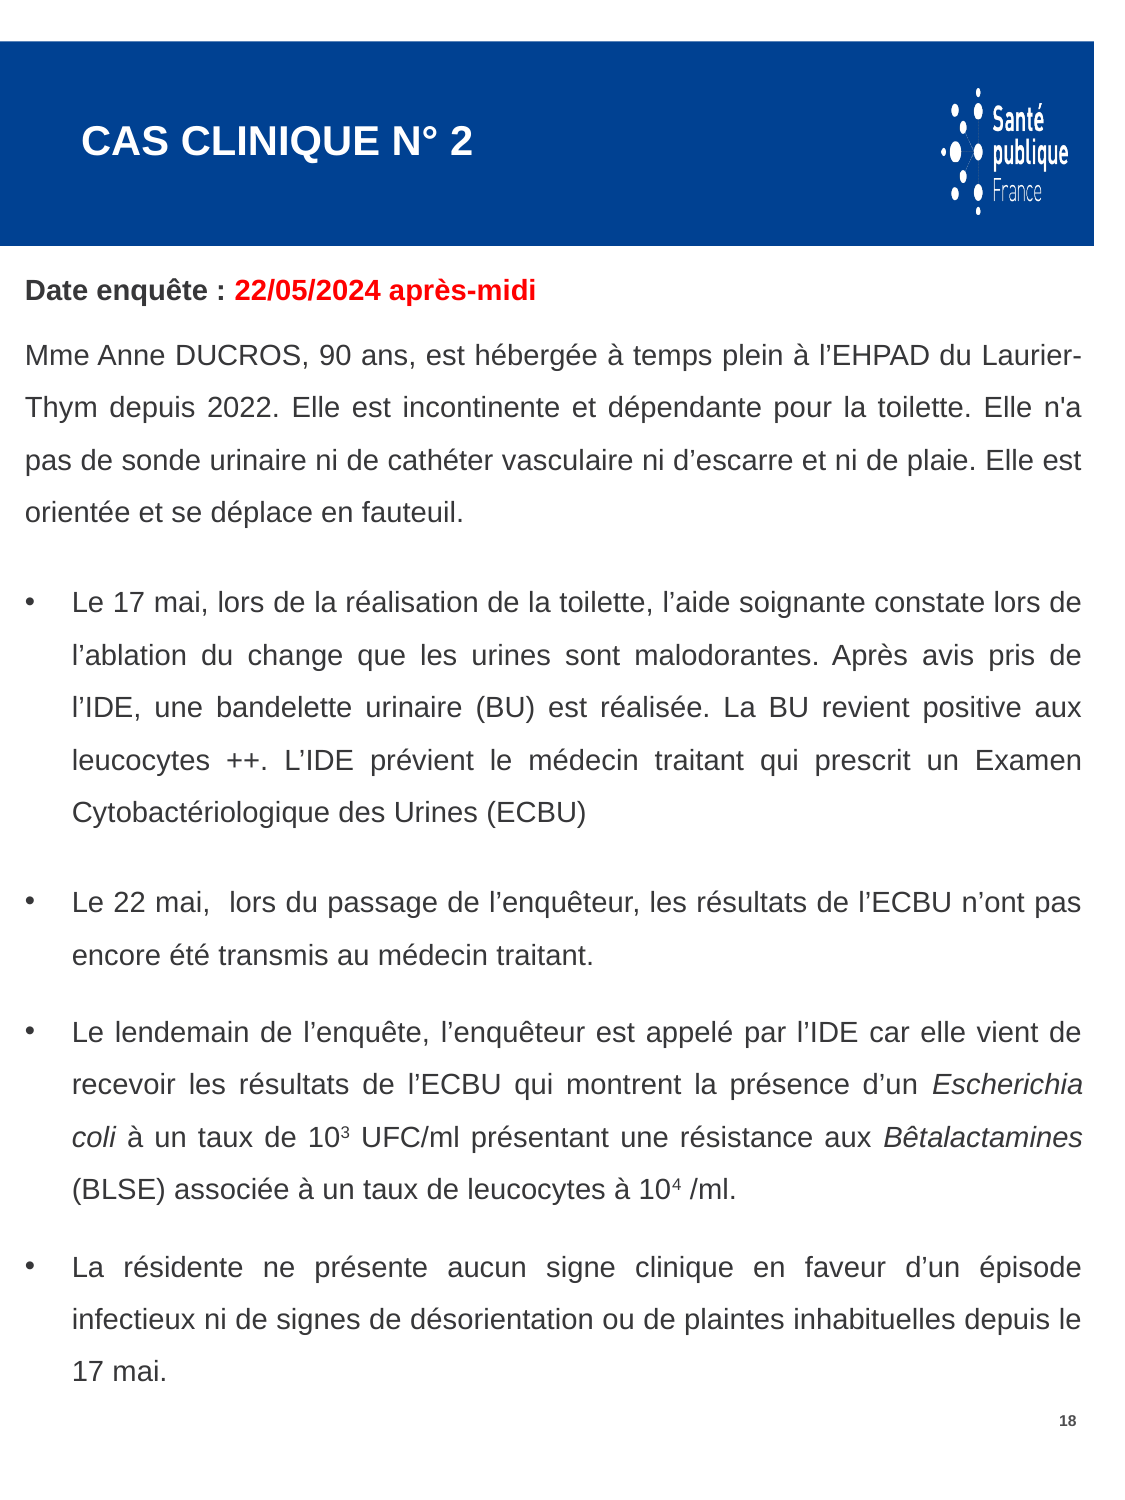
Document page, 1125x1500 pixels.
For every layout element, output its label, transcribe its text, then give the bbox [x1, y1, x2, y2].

title Cas clinique n° 2 [75, 41, 908, 246]
list Date enquête : 22/05/2024 après-midi Mme Anne DUCROS, 90 ans, est hébergée à temps plein à l’EHPAD du Laurier-Thym depuis 2022. Elle est incontinente et dépendante pour la toilette. Elle n'a pas de sonde urinaire ni de cathéter vasculaire ni d’escarre et ni de plaie. Elle est orientée et se déplace en fauteuil. Le 17 mai, lors de la réalisation de la toilette, l’aide soignante constate lors de l’ablation du change que les urines sont malodorantes. Après avis pris de l’IDE, une bandelette urinaire (BU) est réalisée. La BU revient positive aux leucocytes ++. L’IDE prévient le médecin traitant qui prescrit un Examen Cytobactériologique des Urines (ECBU) Le 22 mai, lors du passage de l’enquêteur, les résultats de l’ECBU n’ont pas encore été transmis au médecin traitant. Le lendemain de l’enquête, l’enquêteur est appelé par l’IDE car elle vient de recevoir les résultats de l’ECBU qui montrent la présence d’un Escherichia coli à un taux de 103 UFC/ml présentant une résistance aux Bêtalactamines (BLSE) associée à un taux de leucocytes à 104 /ml. La résidente ne présente aucun signe clinique en faveur d’un épisode infectieux ni de signes de désorientation ou de plaintes inhabituelles depuis le 17 mai. [19, 253, 1090, 1436]
picture [941, 88, 1068, 215]
